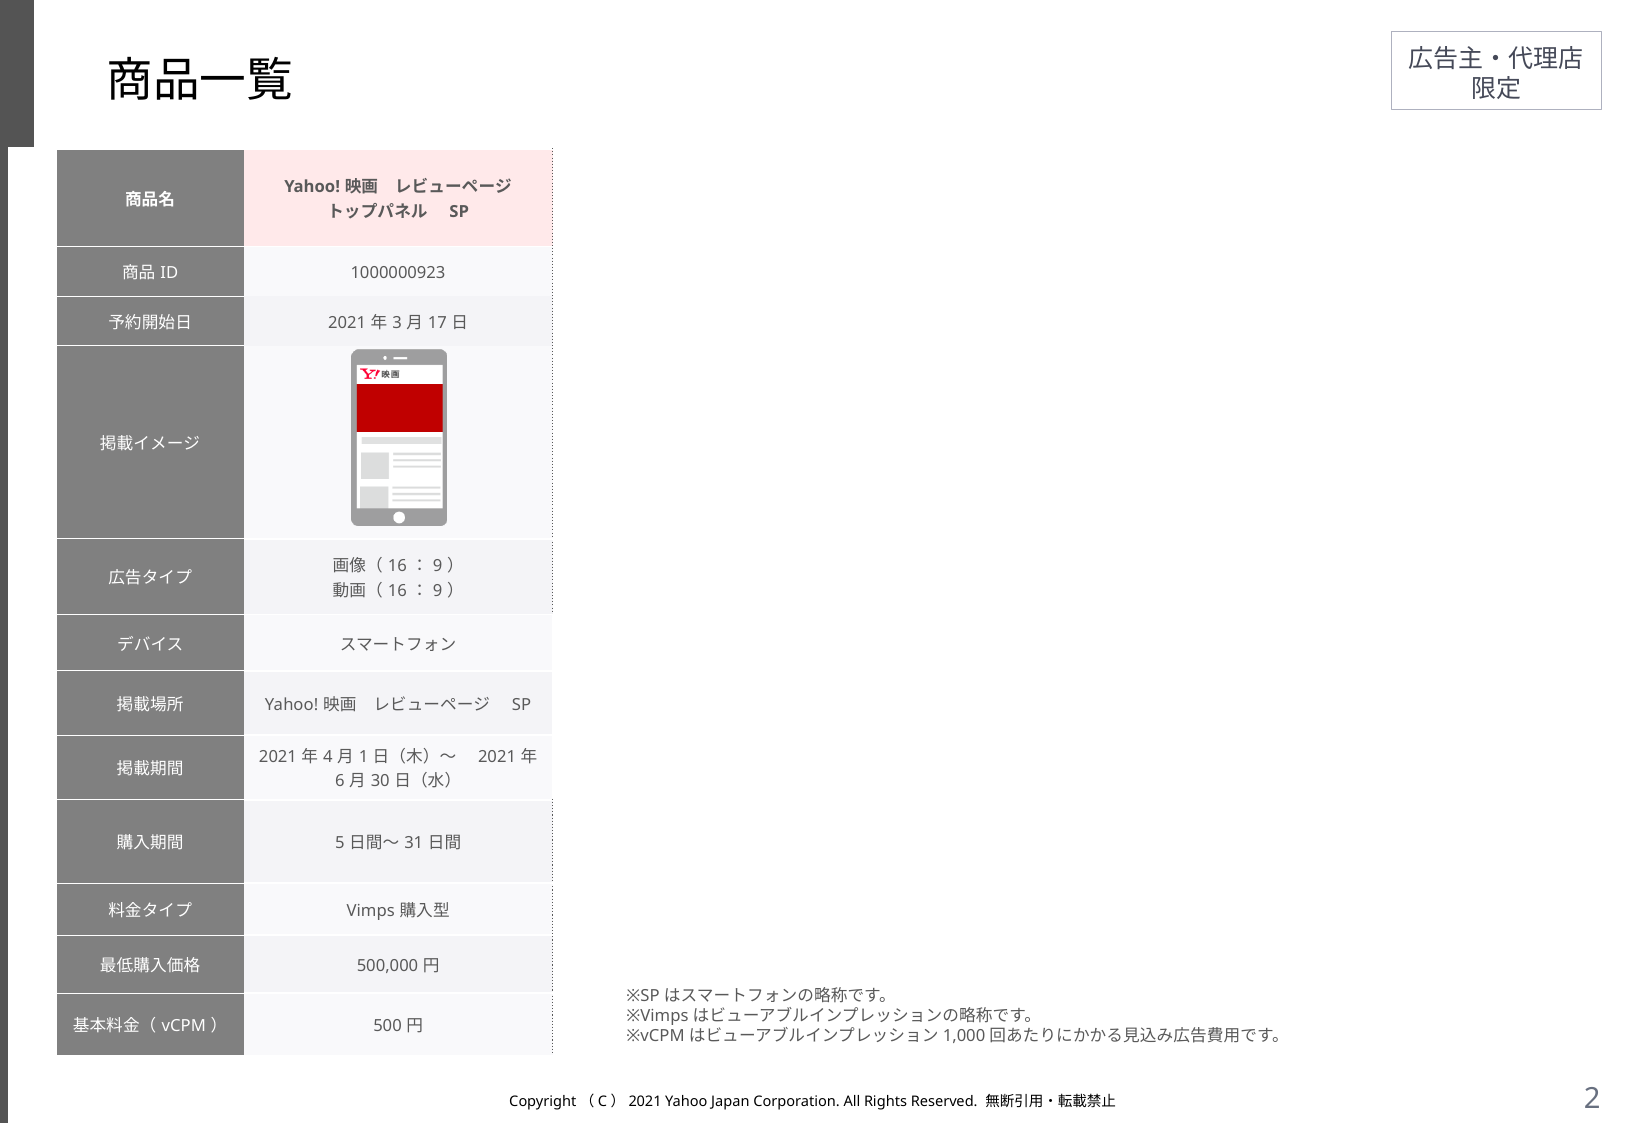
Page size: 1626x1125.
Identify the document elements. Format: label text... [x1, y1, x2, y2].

table_cell [244, 346, 553, 538]
table_cell Yahoo!映画 レビューページ SP [244, 672, 552, 734]
table_cell 1000000923 [244, 247, 553, 296]
table_cell 料金タイプ [57, 884, 244, 935]
table_cell 掲載イメージ [57, 346, 244, 538]
footer Copyright（C）2021 Yahoo Japan Corporation. All Rights Reserved. 無断引用・転載禁止 [458, 1070, 1167, 1125]
table_cell 掲載場所 [57, 671, 244, 735]
table_cell 画像（16：9） 動画（16：9） [244, 540, 553, 614]
title 商品一覧 [91, 42, 1404, 114]
table_cell Vimps購入型 [244, 884, 553, 934]
table_cell 5日間～31日間 [244, 801, 553, 882]
table_cell スマートフォン [244, 615, 552, 670]
table_cell 予約開始日 [57, 297, 244, 345]
table_cell 広告タイプ [57, 539, 244, 614]
text_box ※SPはスマートフォンの略称です。 ※Vimpsはビューアブルインプレッションの略称です。 ※vCPMはビューアブルインプレッション1,000回あたりにかかる見込み広告費用です。 [611, 977, 1344, 1052]
table_cell 500,000円 [244, 936, 553, 992]
table_cell 2021年3月17日 [244, 296, 553, 346]
table_header 商品名 [57, 150, 244, 246]
table_cell 2021年4月1日（木）～ 2021年6月30日（水） [244, 736, 552, 799]
table_cell 商品ID [57, 247, 244, 296]
table_cell 500円 [244, 994, 553, 1055]
table_cell 掲載期間 [57, 736, 244, 799]
table_header Yahoo!映画 レビューページ トップパネル SP [244, 150, 553, 246]
table_cell デバイス [57, 615, 244, 670]
table_cell 購入期間 [57, 800, 244, 883]
table_cell 最低購入価格 [57, 936, 244, 993]
table_cell 基本料金（vCPM） [57, 994, 244, 1055]
picture [351, 349, 447, 526]
